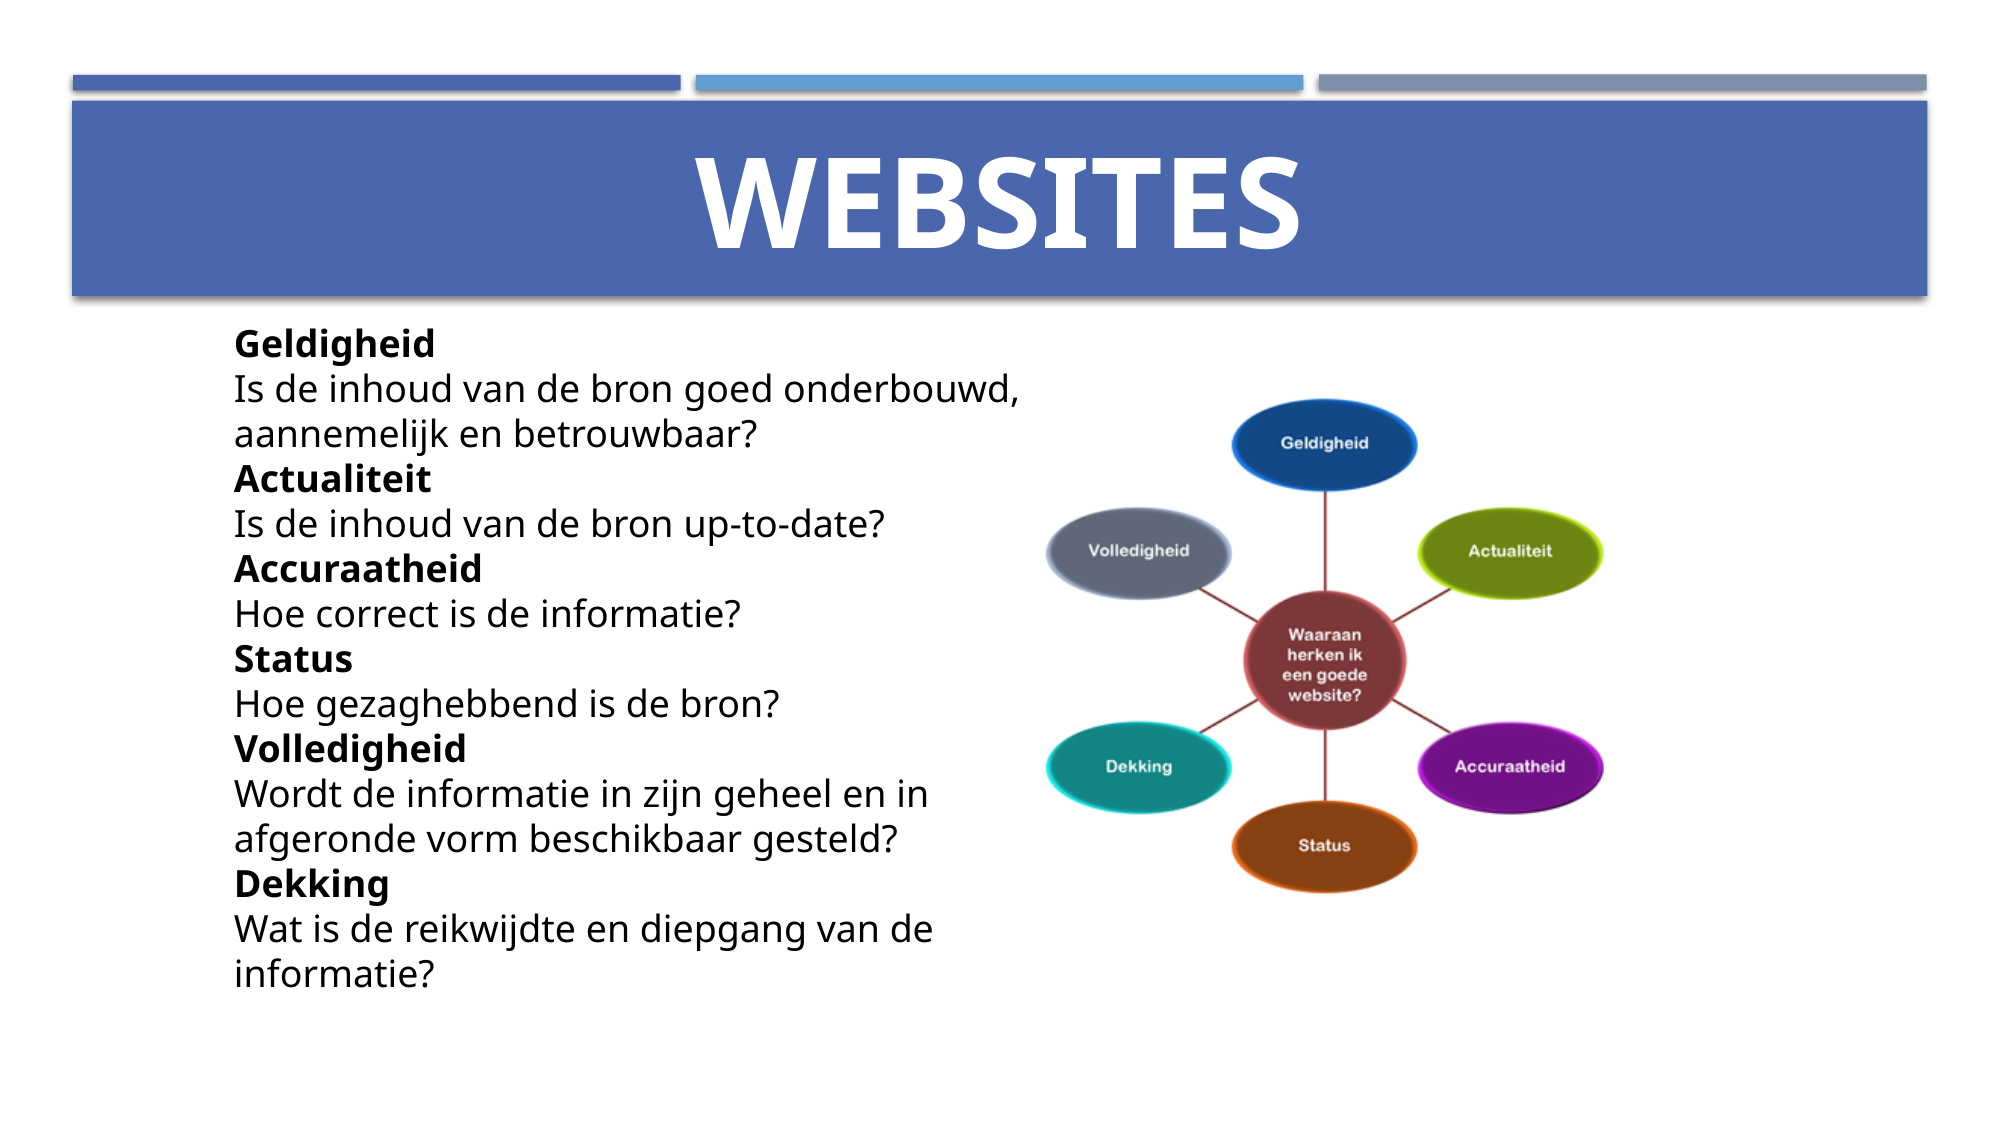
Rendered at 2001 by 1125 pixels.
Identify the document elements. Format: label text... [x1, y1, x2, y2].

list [999, 358, 1651, 963]
title Websites [95, 115, 1905, 282]
text_box Geldigheid Is de inhoud van de bron goed onderbouwd, aannemelijk en betrouwbaar? Actualiteit Is de inhoud van de bron up-to-date? Accuraatheid Hoe correct is de informatie? Status Hoe gezaghebbend is de bron? Volledigheid Wordt de informatie in zijn geheel en in afgeronde vorm beschikbaar gesteld? Dekking Wat is de reikwijdte en diepgang van de informatie? [219, 312, 1074, 1002]
